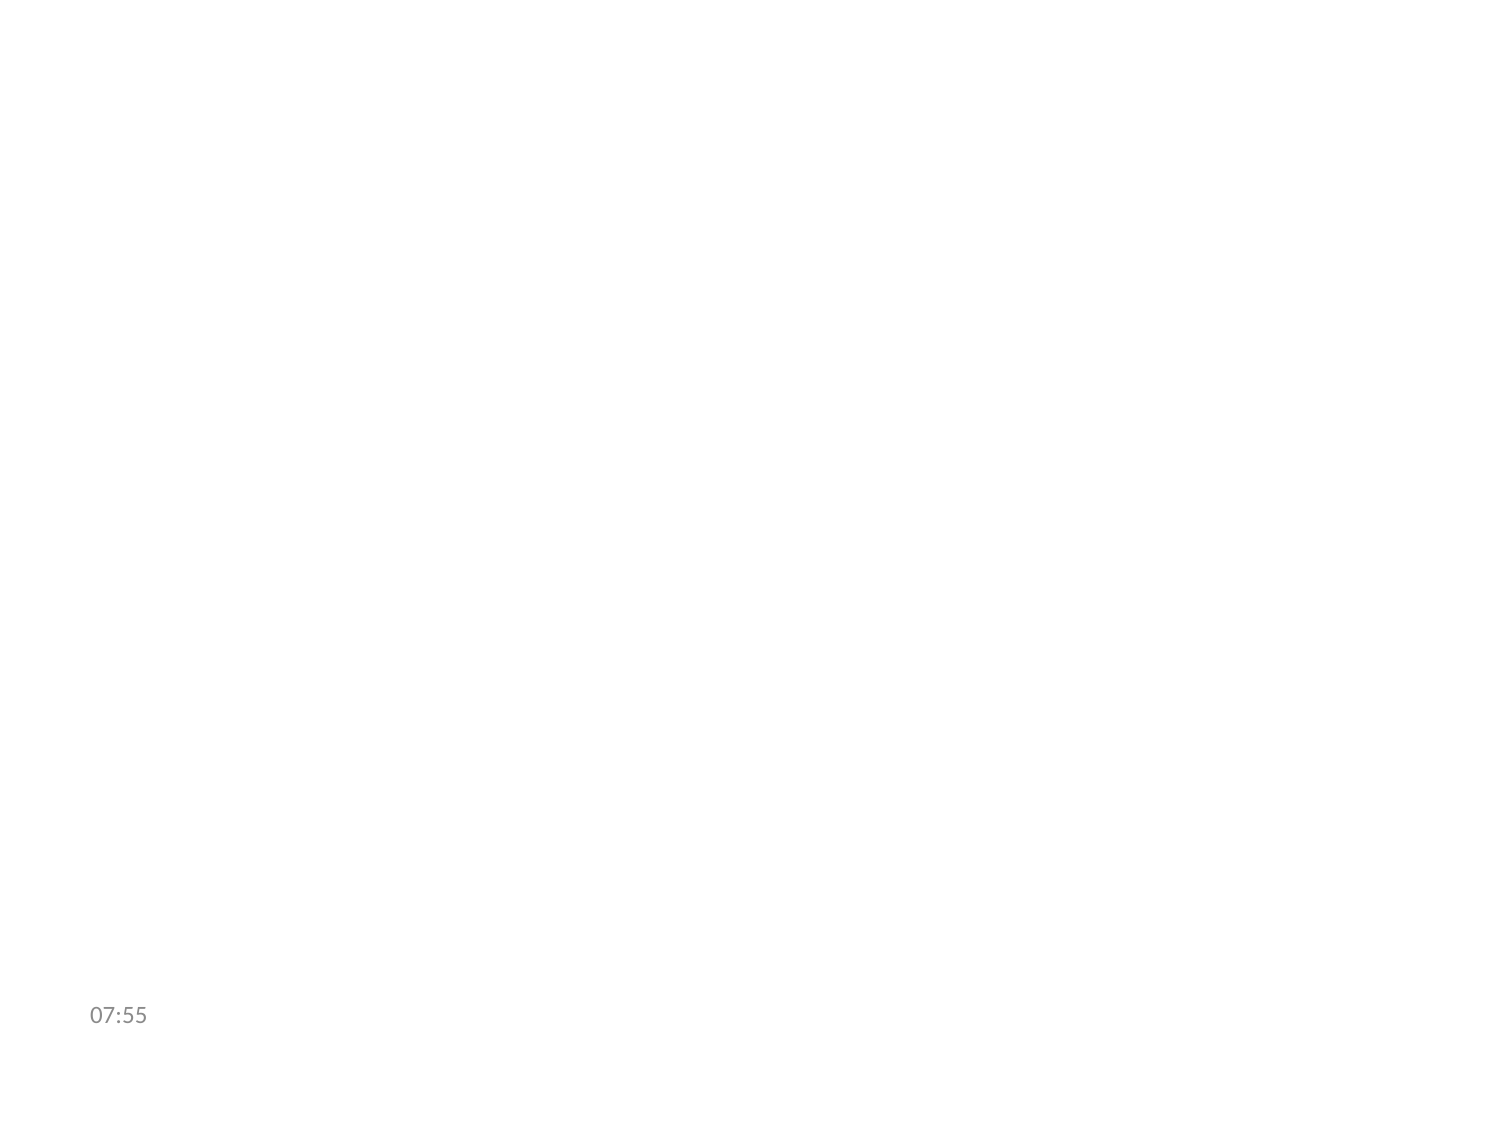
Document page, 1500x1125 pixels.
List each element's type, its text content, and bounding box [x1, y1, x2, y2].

text_box 15:35 [75, 983, 425, 1044]
